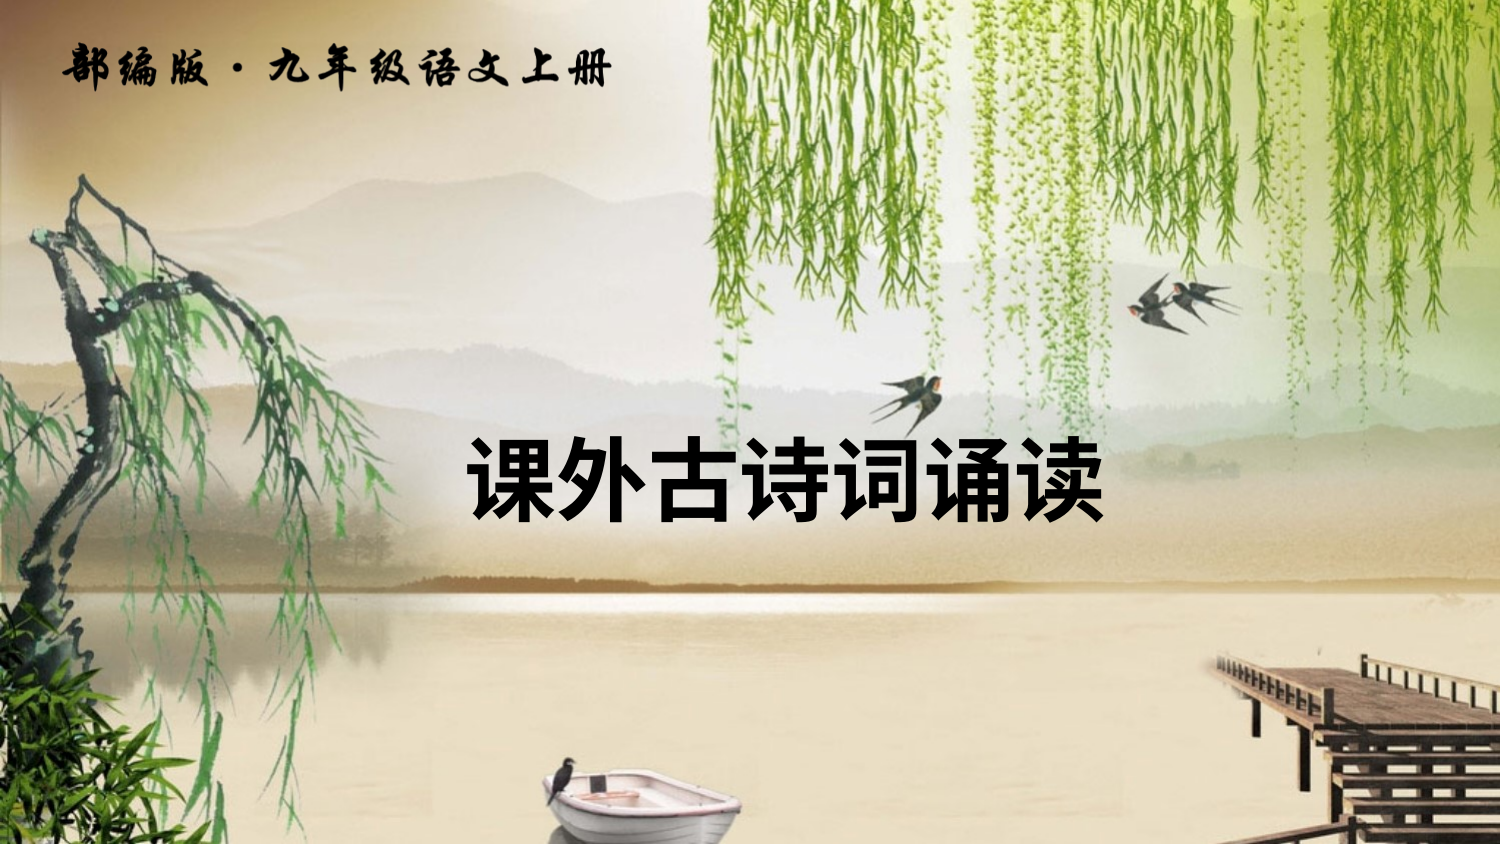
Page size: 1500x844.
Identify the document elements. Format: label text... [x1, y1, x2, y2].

picture [0, 0, 1500, 844]
text_box 课外古诗词诵读 [445, 415, 1127, 543]
